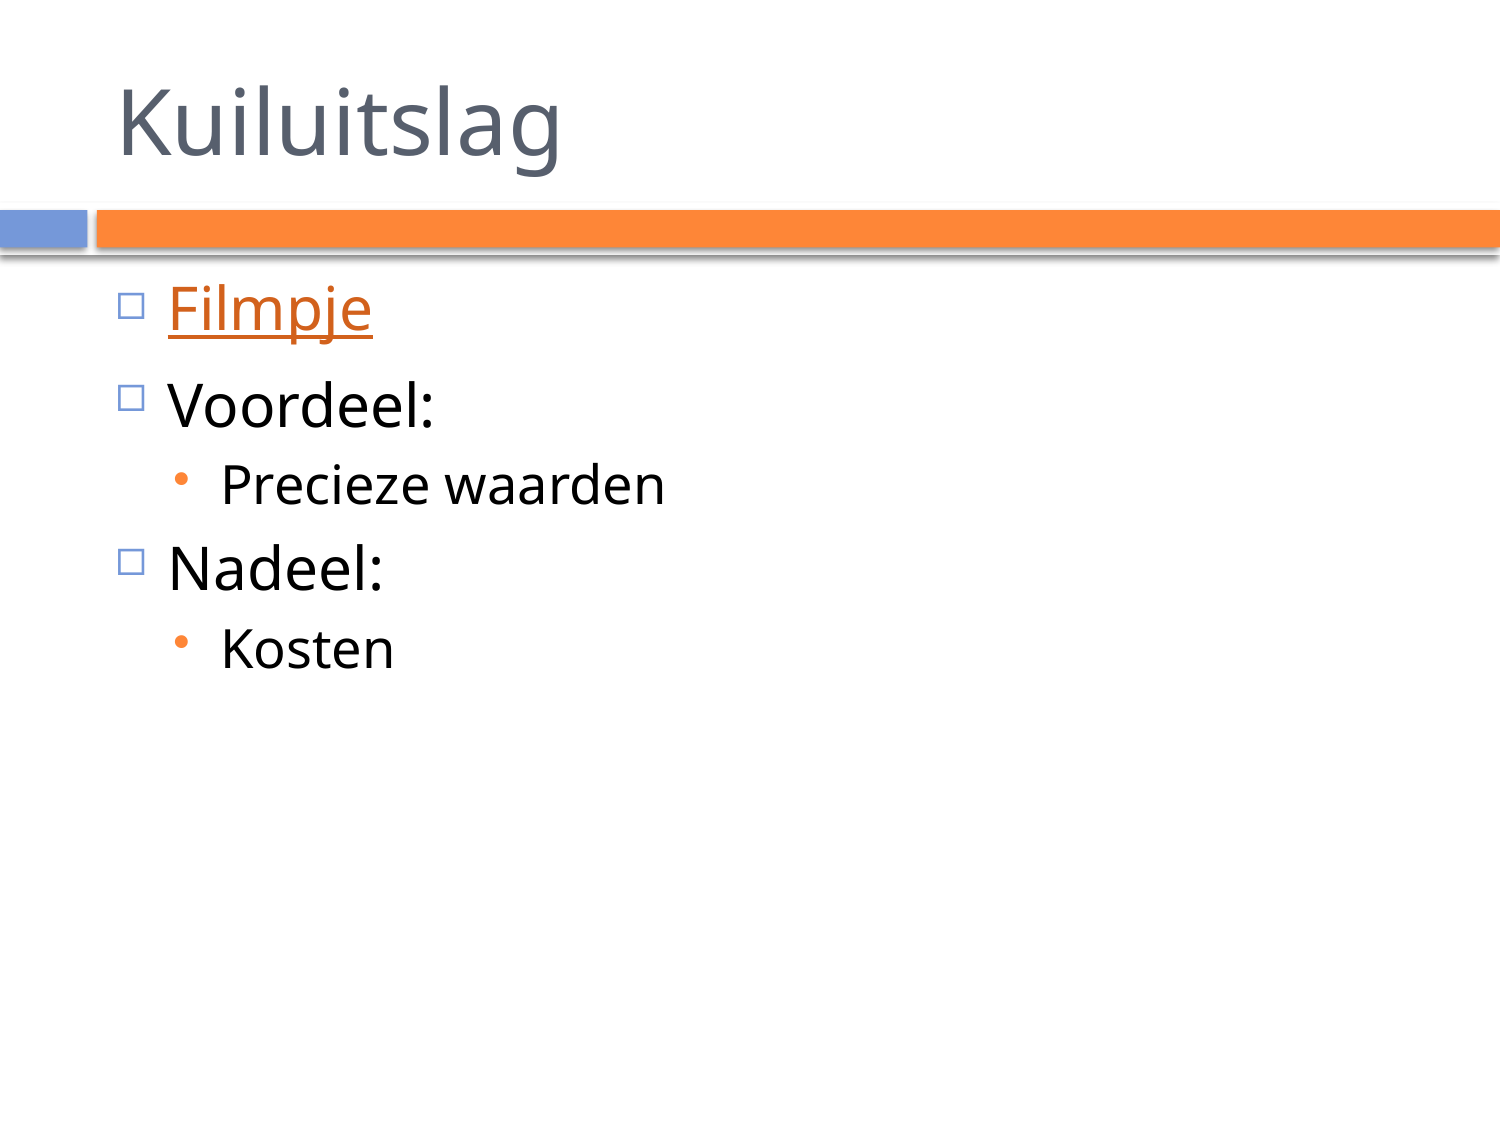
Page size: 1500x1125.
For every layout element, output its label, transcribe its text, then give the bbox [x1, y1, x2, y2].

title Kuiluitslag [100, 37, 1438, 200]
list Filmpje Voordeel: Precieze waarden Nadeel: Kosten [100, 262, 1438, 1000]
